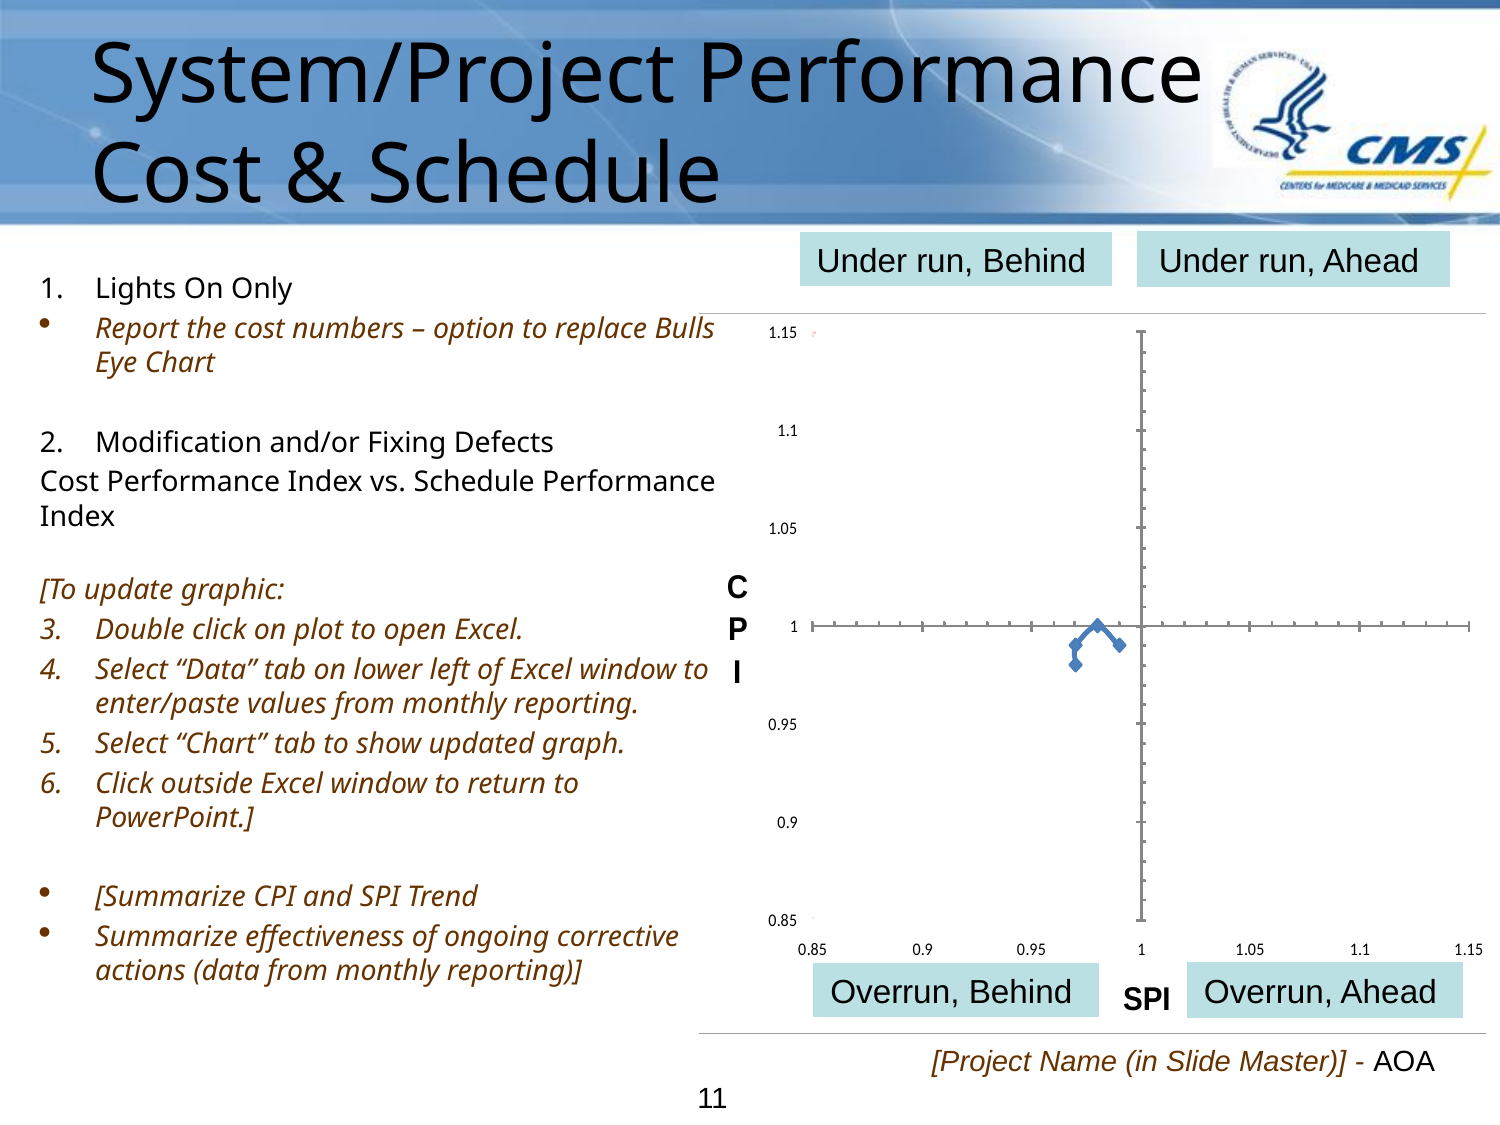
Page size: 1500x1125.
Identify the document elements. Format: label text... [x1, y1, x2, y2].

list Lights On Only Report the cost numbers – option to replace Bulls Eye Chart Modification and/or Fixing Defects Cost Performance Index vs. Schedule Performance Index [To update graphic: Double click on plot to open Excel. Select “Data” tab on lower left of Excel window to enter/paste values from monthly reporting. Select “Chart” tab to show updated graph. Click outside Excel window to return to PowerPoint.] [Summarize CPI and SPI Trend Summarize effectiveness of ongoing corrective actions (data from monthly reporting)] [24, 262, 738, 1006]
footer [Project Name (in Slide Master)] - AOA [912, 1044, 1451, 1113]
slide_number 10 [537, 1071, 888, 1125]
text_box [799, 231, 1451, 288]
title System/Project Performance Cost & Schedule [74, 24, 1426, 213]
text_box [812, 962, 1463, 1019]
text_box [697, 312, 1488, 1036]
picture [0, 0, 1500, 1125]
